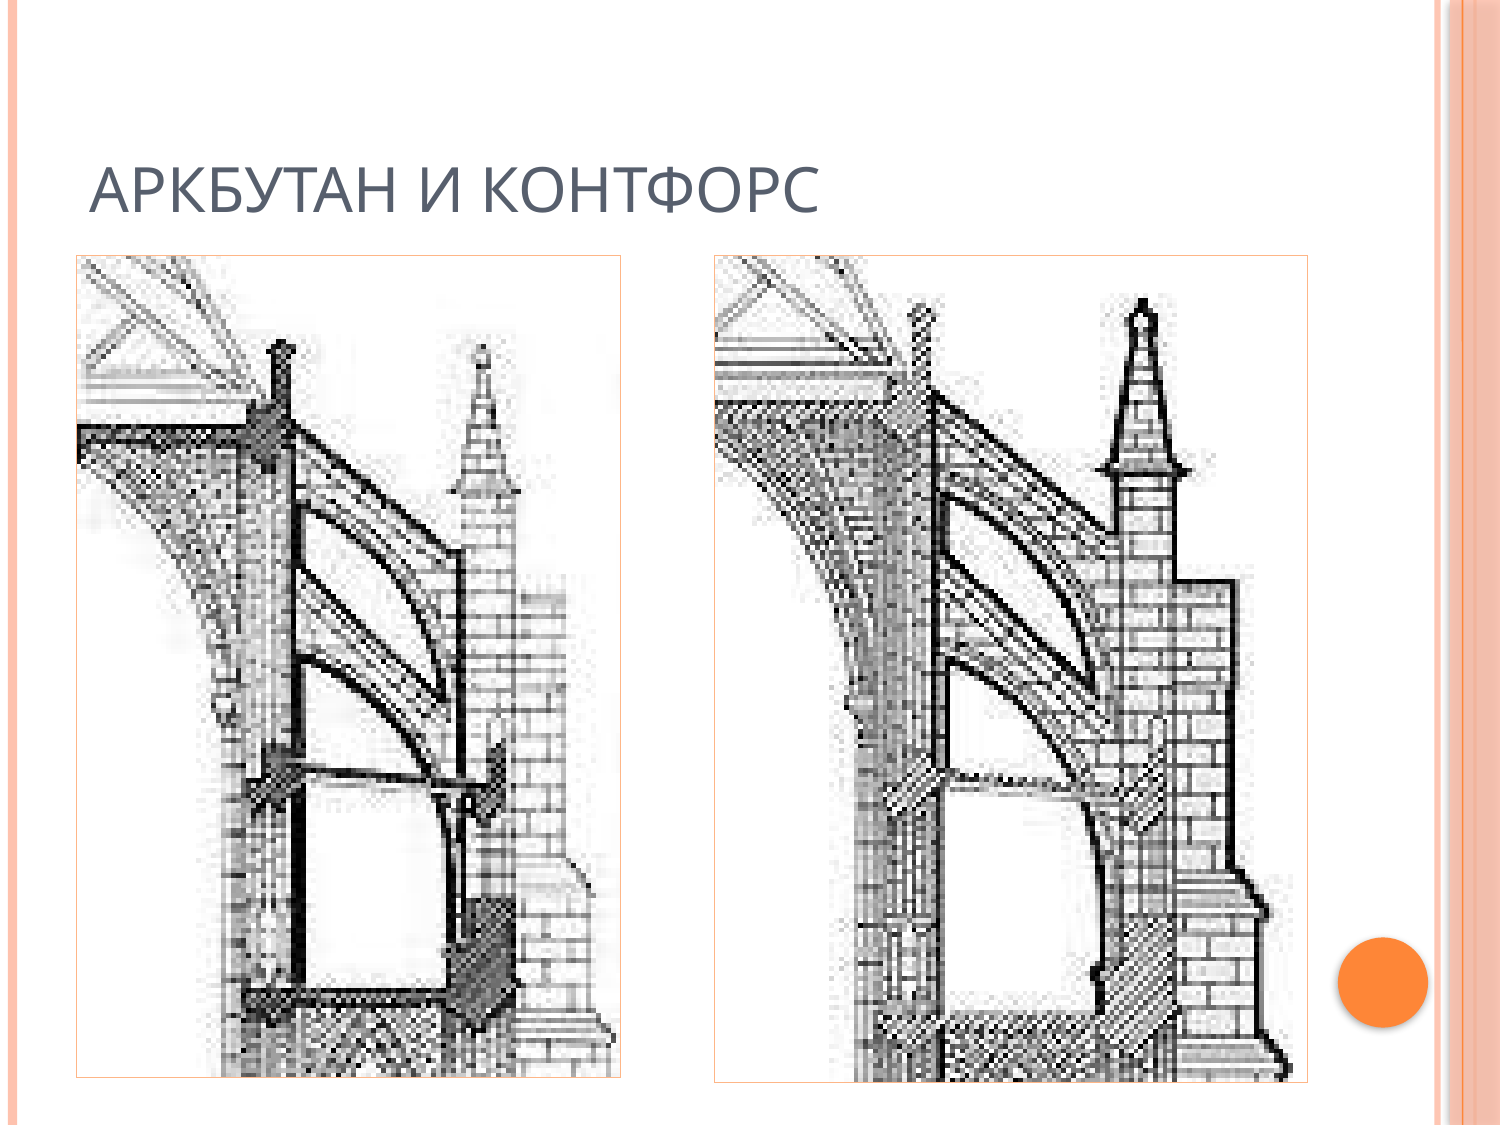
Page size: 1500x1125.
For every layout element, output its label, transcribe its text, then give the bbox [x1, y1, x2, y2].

title Аркбутан и контфорс [75, 45, 1300, 233]
picture [714, 254, 1308, 1083]
picture [76, 254, 621, 1079]
